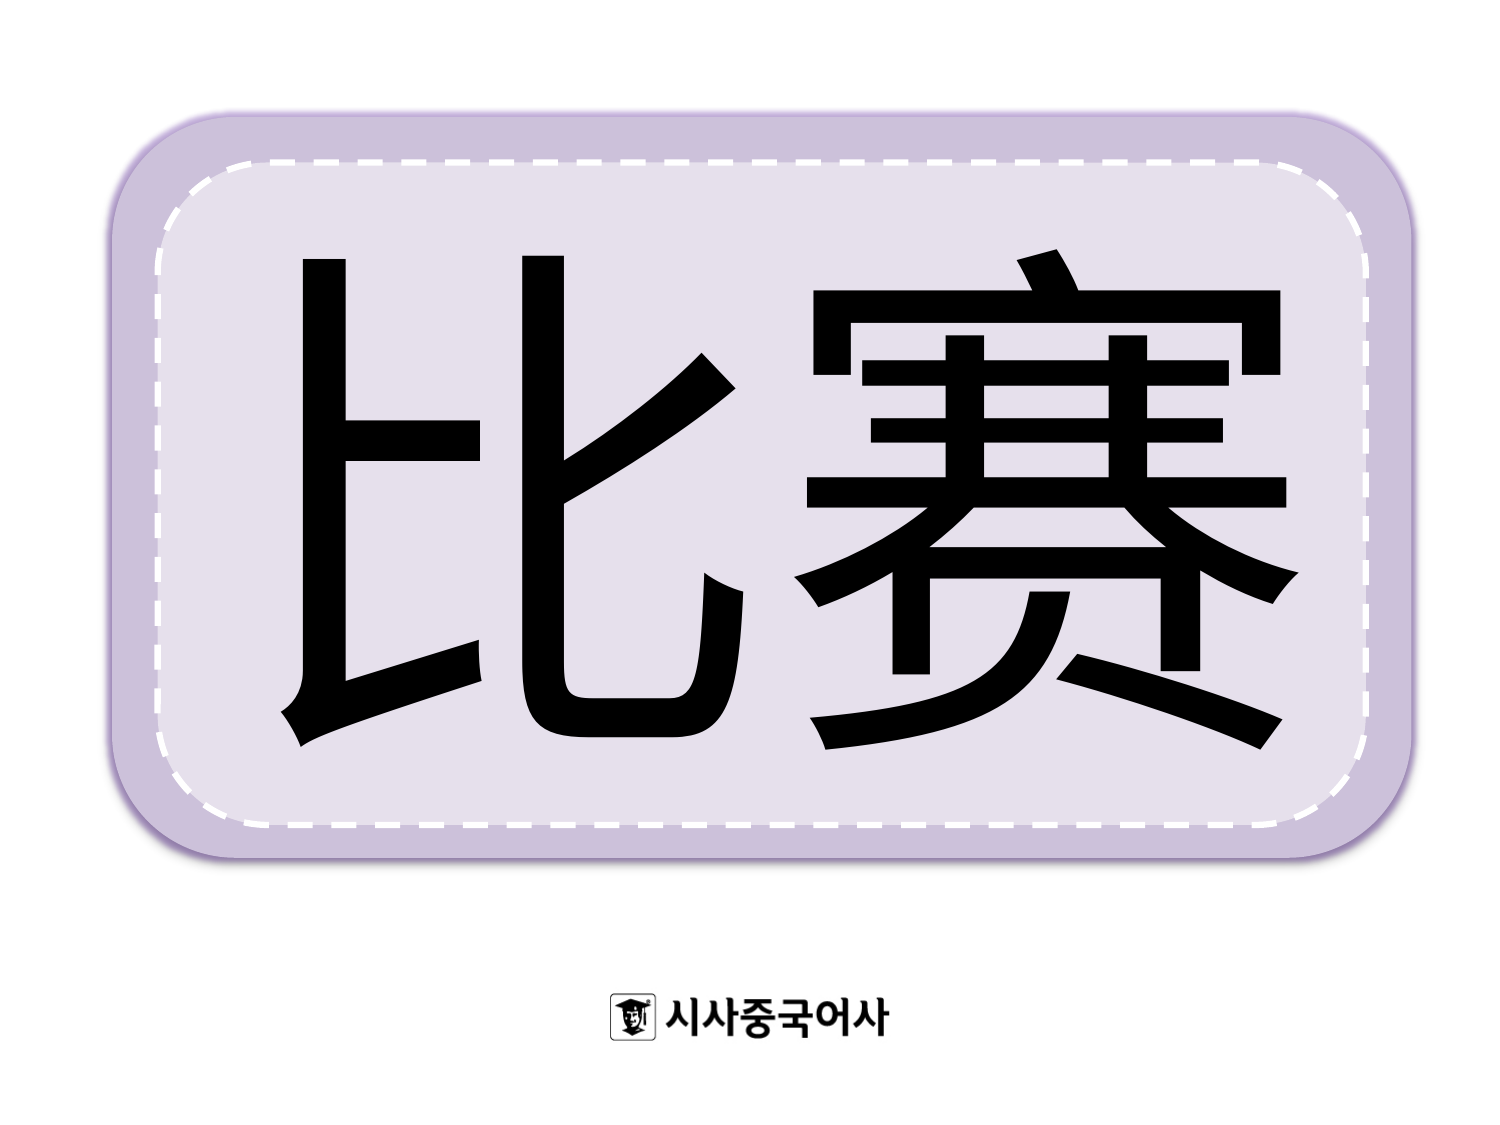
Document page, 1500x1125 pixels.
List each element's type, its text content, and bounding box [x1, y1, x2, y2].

text_box 比赛 [171, 160, 1380, 824]
picture [602, 987, 898, 1047]
